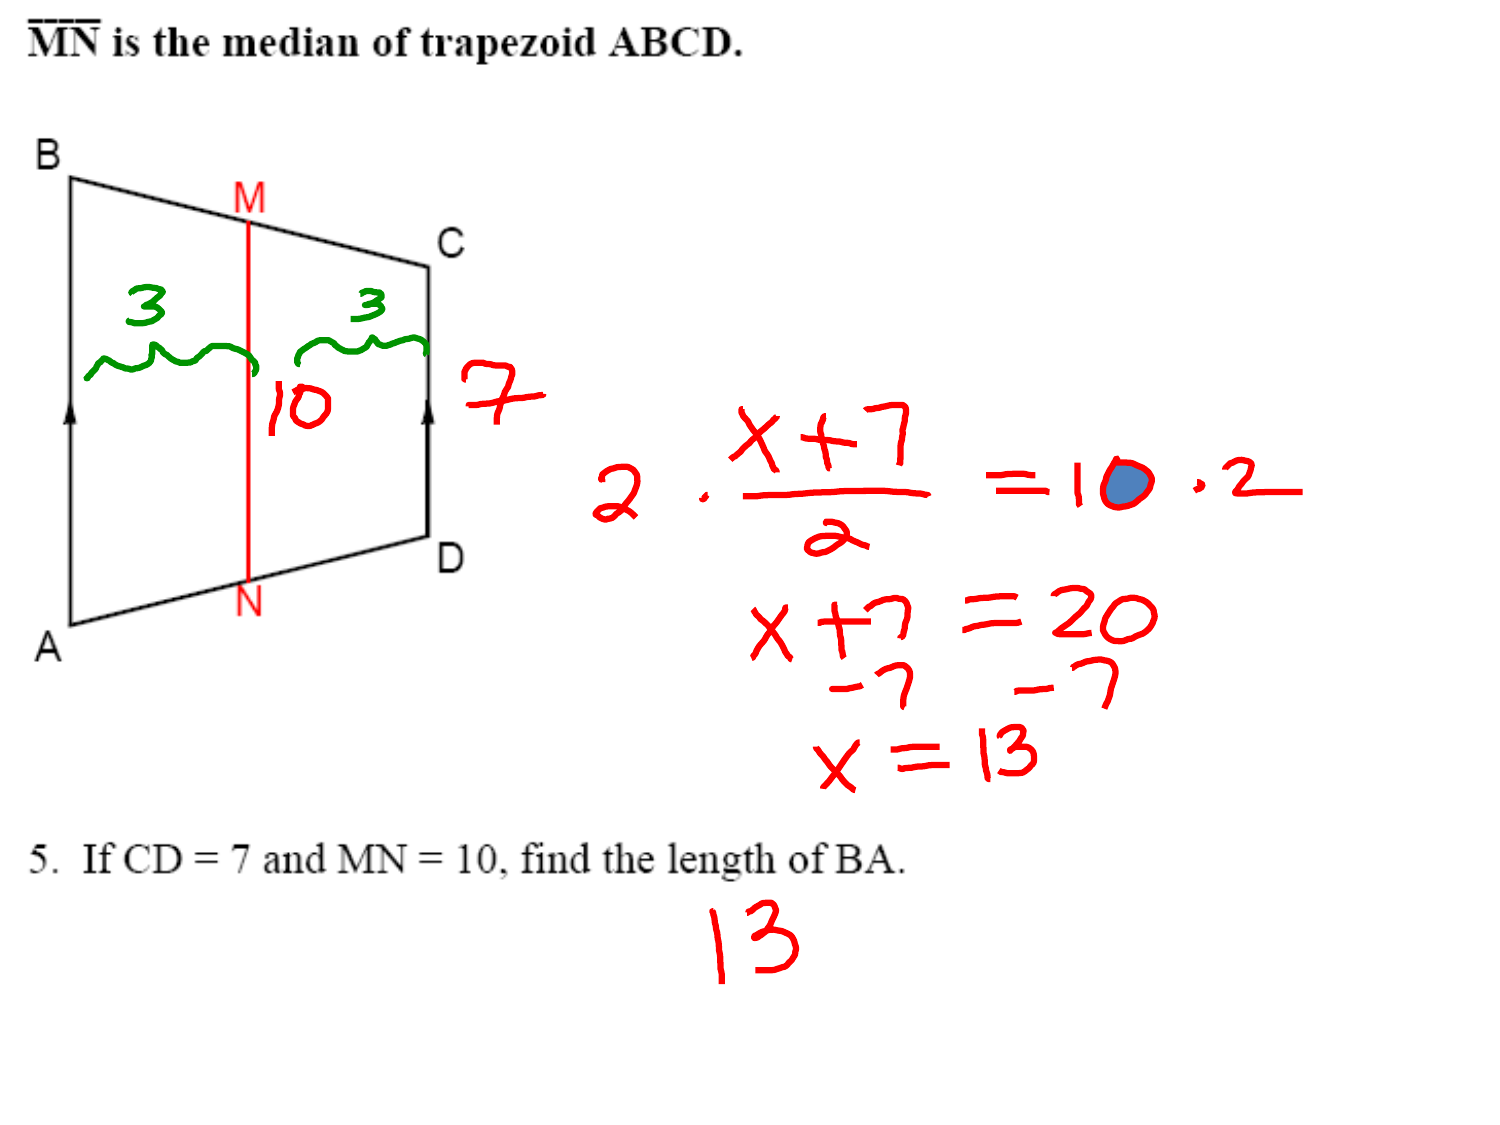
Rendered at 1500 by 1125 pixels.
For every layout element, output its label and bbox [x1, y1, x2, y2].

text_box [1224, 459, 1303, 495]
text_box [716, 935, 723, 985]
text_box [815, 746, 837, 772]
picture [0, 799, 1083, 926]
text_box [998, 726, 1035, 775]
text_box [895, 697, 905, 708]
text_box [981, 728, 991, 780]
text_box [836, 771, 856, 791]
picture [0, 0, 1083, 688]
text_box [1087, 658, 1117, 709]
text_box [897, 764, 950, 770]
text_box [1100, 456, 1154, 510]
text_box [890, 745, 940, 751]
text_box [822, 741, 860, 789]
text_box [1102, 596, 1156, 642]
text_box [1193, 481, 1204, 492]
text_box [750, 935, 797, 972]
text_box [1087, 590, 1093, 607]
